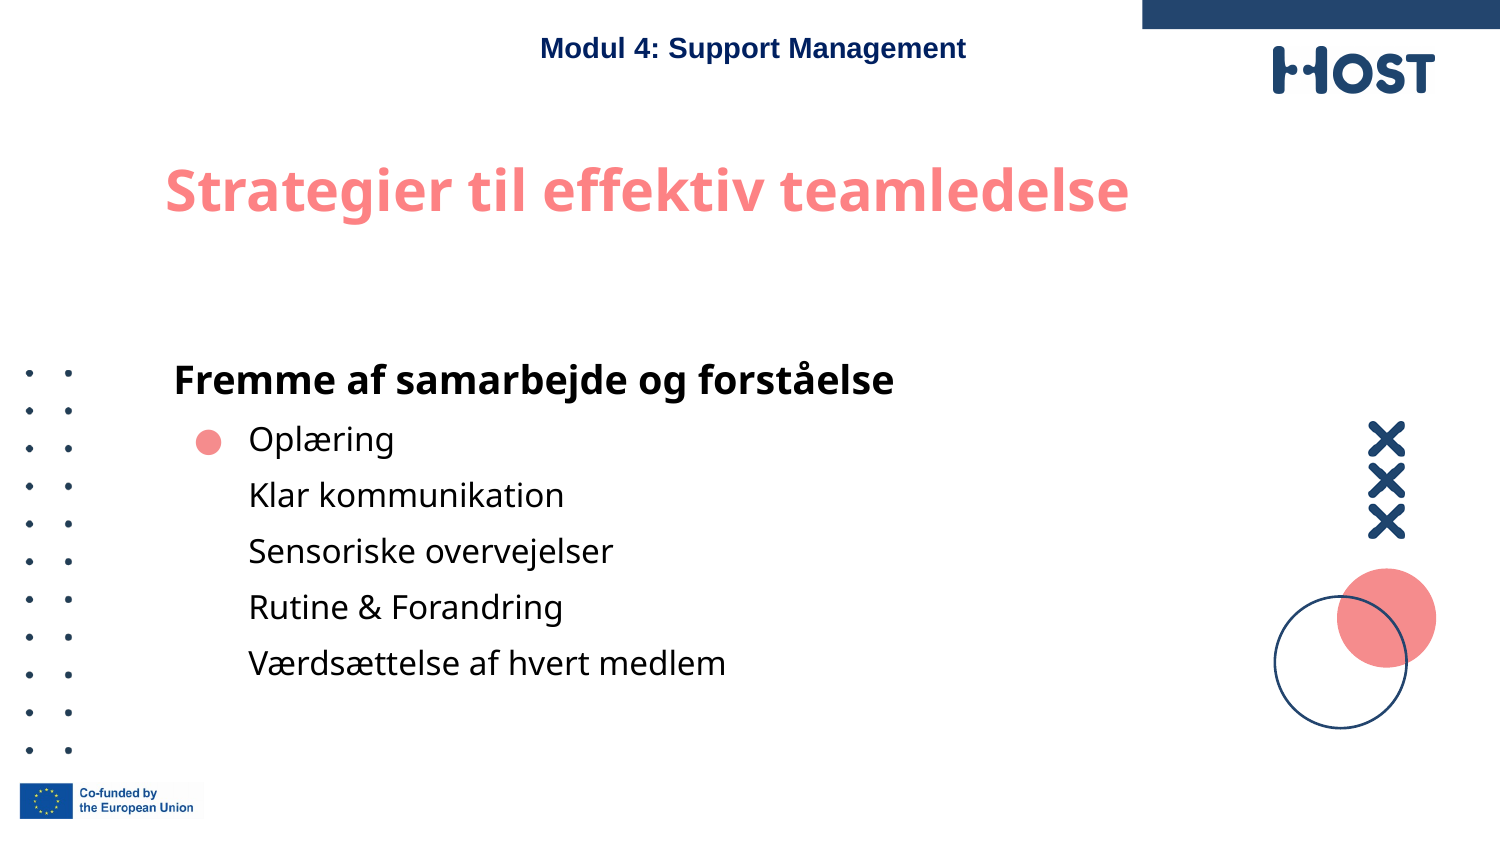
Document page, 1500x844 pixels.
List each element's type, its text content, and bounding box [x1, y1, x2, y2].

title Strategier til effektiv teamledelse [150, 139, 1196, 253]
text_box Modul 4: Support Management [525, 10, 1054, 68]
list Fremme af samarbejde og forståelse Oplæring Klar kommunikation Sensoriske overvejelser Rutine & Forandring Værdsættelse af hvert medlem [158, 321, 1207, 765]
picture [1368, 421, 1405, 539]
picture [1273, 46, 1435, 94]
picture [0, 370, 204, 820]
